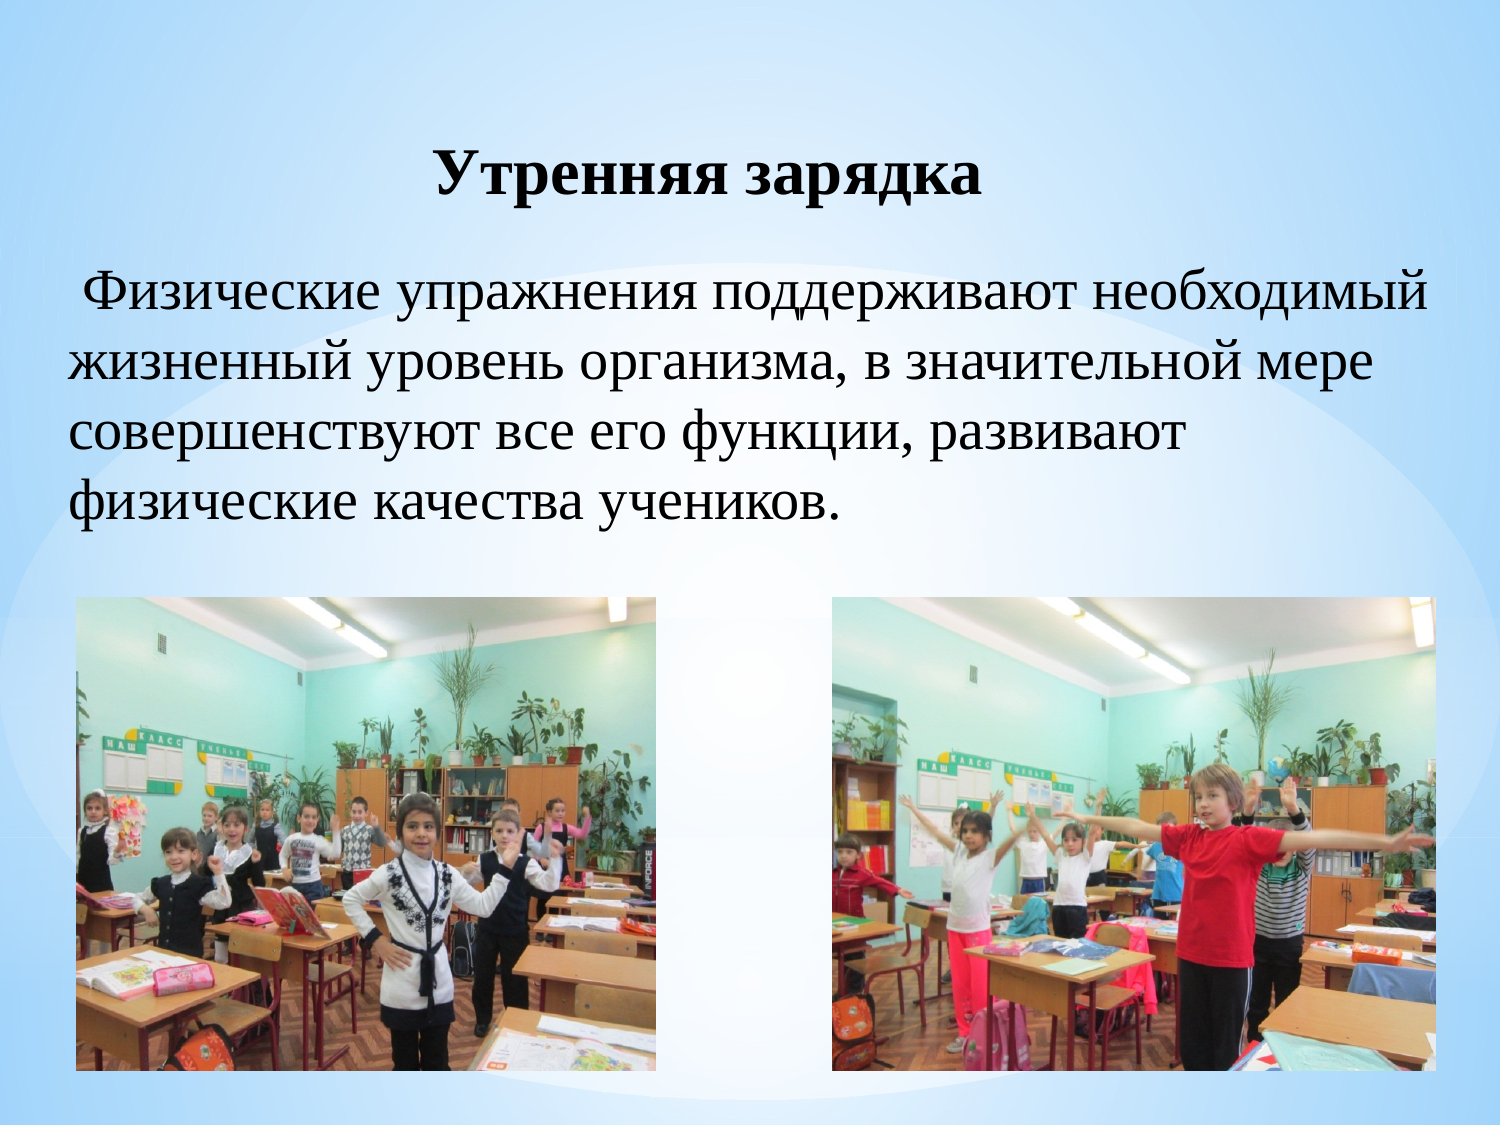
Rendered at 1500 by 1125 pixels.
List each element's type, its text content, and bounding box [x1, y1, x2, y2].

picture [832, 597, 1436, 1071]
picture [76, 597, 656, 1071]
list Утренняя зарядка [187, 120, 1238, 279]
title Физические упражнения поддерживают необходимый жизненный уровень организма, в значительной мере совершенствуют все его функции, развивают физические качества учеников. [53, 243, 1483, 1059]
